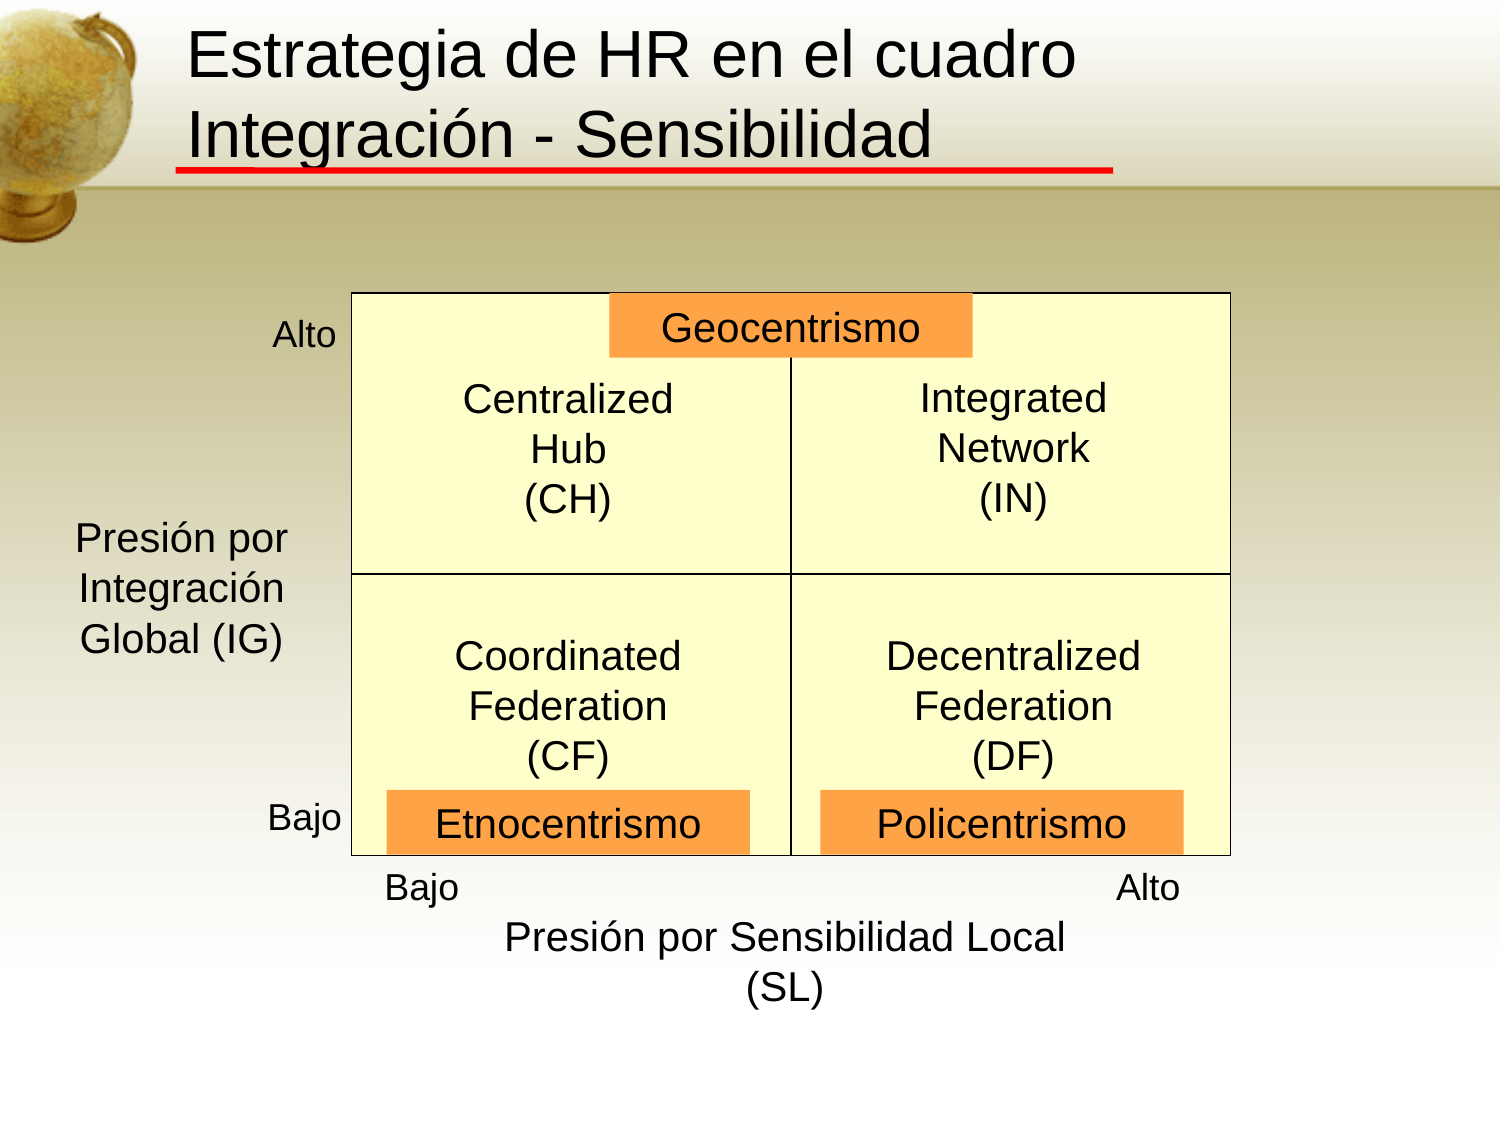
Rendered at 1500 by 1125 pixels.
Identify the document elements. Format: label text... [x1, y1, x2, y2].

text_box Alto [1066, 855, 1231, 916]
text_box Etnocentrismo [386, 789, 750, 855]
text_box [792, 292, 1231, 573]
text_box Coordinated Federation (CF) [410, 621, 727, 786]
text_box Policentrismo [820, 789, 1184, 855]
text_box Centralized Hub (CH) [410, 364, 727, 530]
title Estrategia de HR en el cuadro Integración - Sensibilidad [170, 36, 1466, 179]
text_box Bajo [222, 785, 387, 845]
text_box Alto [222, 302, 387, 363]
text_box Decentralized Federation (DF) [855, 621, 1172, 786]
text_box Integrated Network (IN) [855, 363, 1172, 529]
text_box Geocentrismo [609, 292, 973, 358]
text_box Presión por Sensibilidad Local (SL) [457, 902, 1114, 1018]
picture [0, 0, 1500, 1125]
text_box Presión por Integración Global (IG) [23, 503, 340, 669]
text_box [351, 579, 1231, 856]
text_box [351, 292, 790, 573]
text_box Bajo [339, 855, 504, 916]
